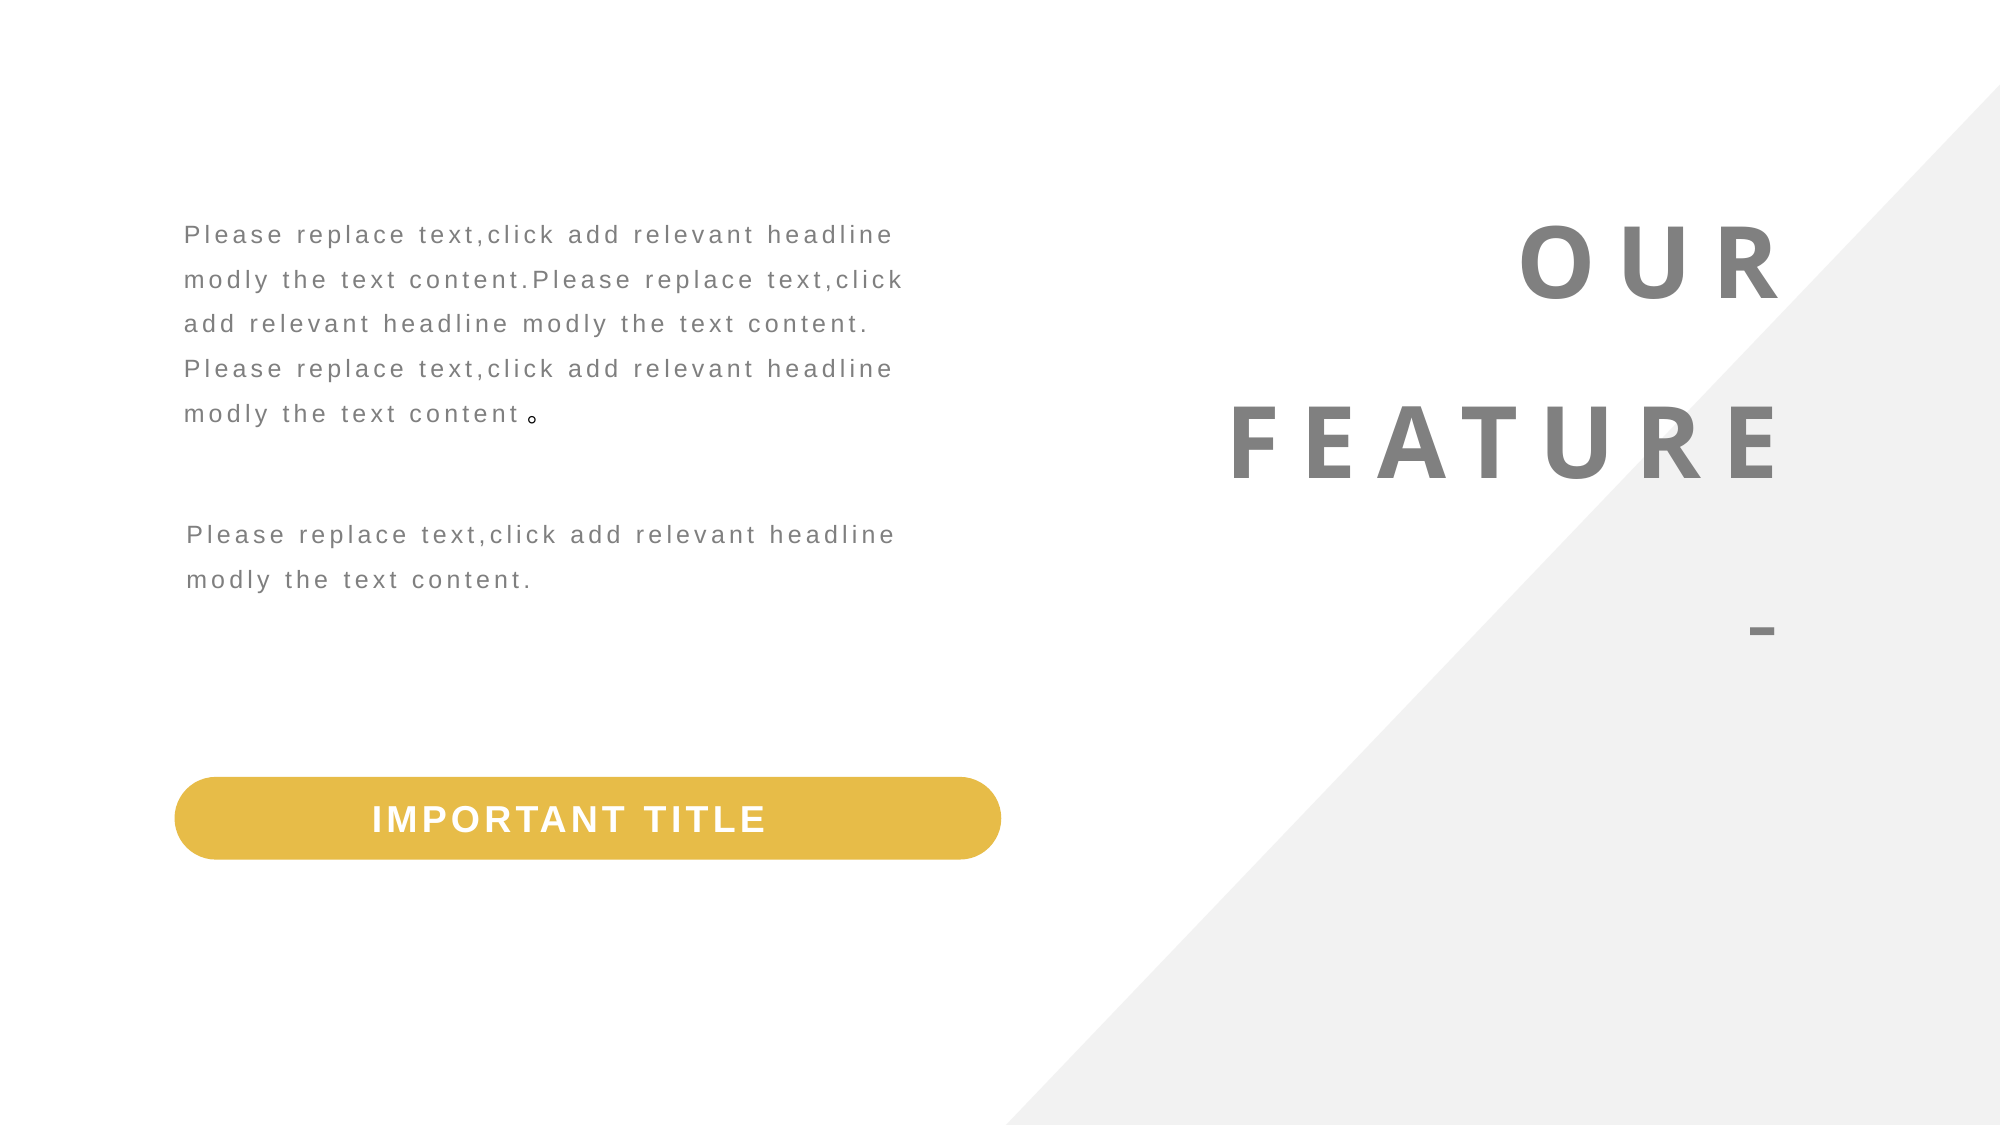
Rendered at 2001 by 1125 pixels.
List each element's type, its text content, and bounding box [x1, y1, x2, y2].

text_box Please replace text,click add relevant headline modly the text content.Please replace text,click add relevant headline modly the text content. Please replace text,click add relevant headline modly the text content。 [169, 83, 923, 436]
text_box [1004, 83, 2000, 1125]
text_box Please replace text,click add relevant headline modly the text content. [171, 383, 925, 601]
text_box [173, 775, 991, 861]
text_box OUR FEATURE - [857, 131, 1794, 686]
text_box IMPORTANT TITLE [357, 787, 1051, 848]
